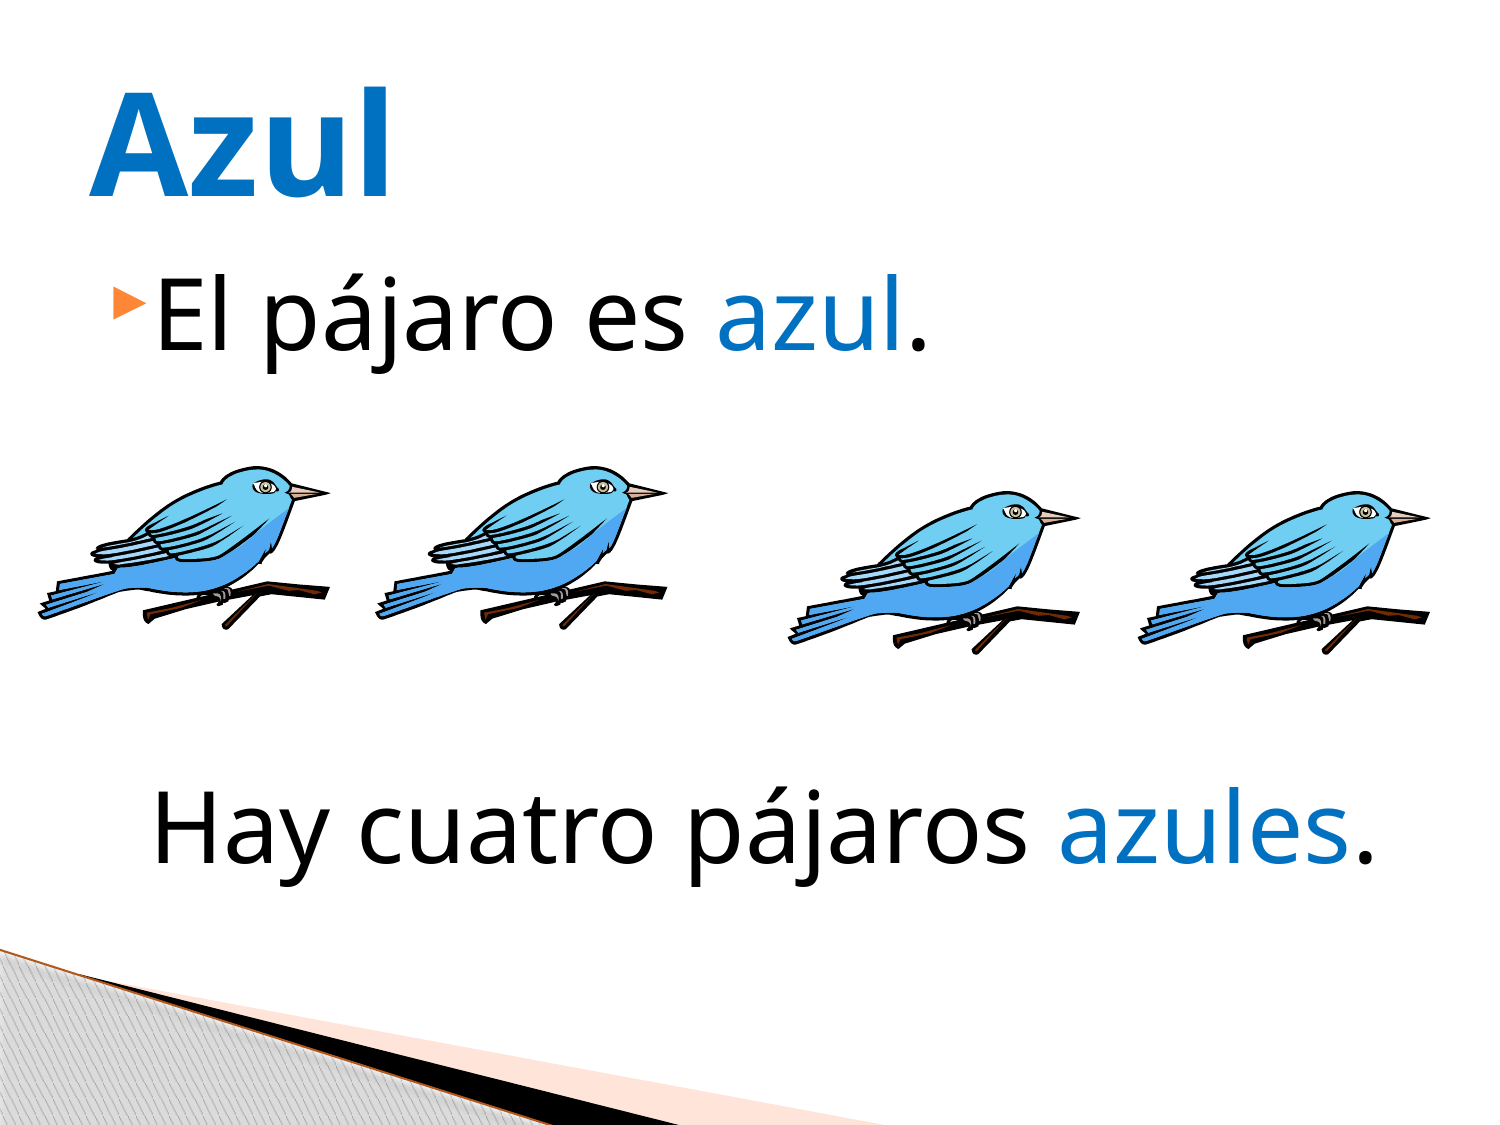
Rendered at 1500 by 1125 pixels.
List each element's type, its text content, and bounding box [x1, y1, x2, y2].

picture [1137, 487, 1432, 657]
picture [787, 487, 1082, 657]
picture [37, 462, 332, 632]
picture [374, 462, 669, 632]
list El pájaro es azul. Hay cuatro pájaros azules. [75, 243, 1500, 986]
title Azul [75, 45, 1425, 233]
